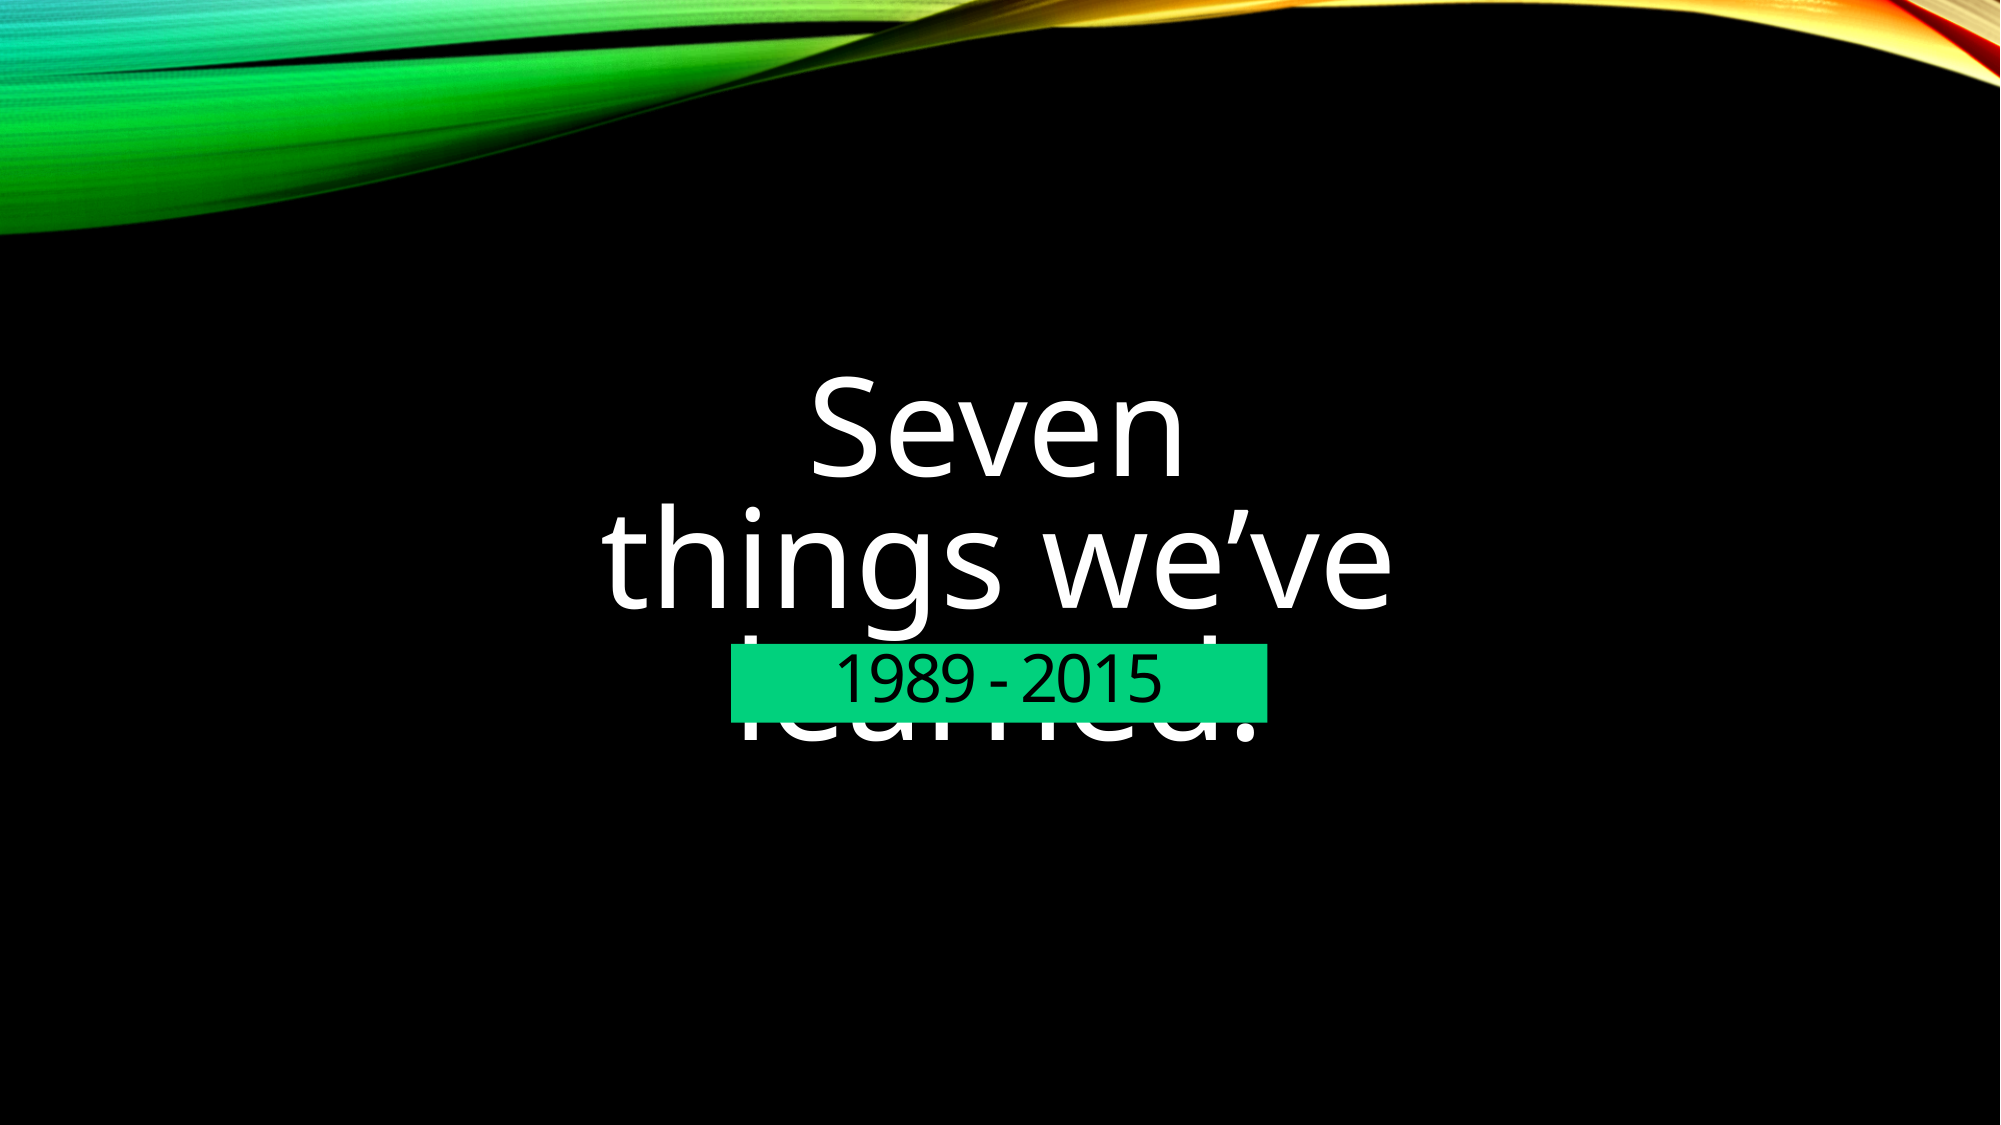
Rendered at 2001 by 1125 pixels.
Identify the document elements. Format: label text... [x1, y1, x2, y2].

text_box 1989 - 2015 [731, 643, 1268, 723]
picture [0, 0, 2000, 237]
text_box Seven things we’ve learned. [576, 363, 1423, 774]
